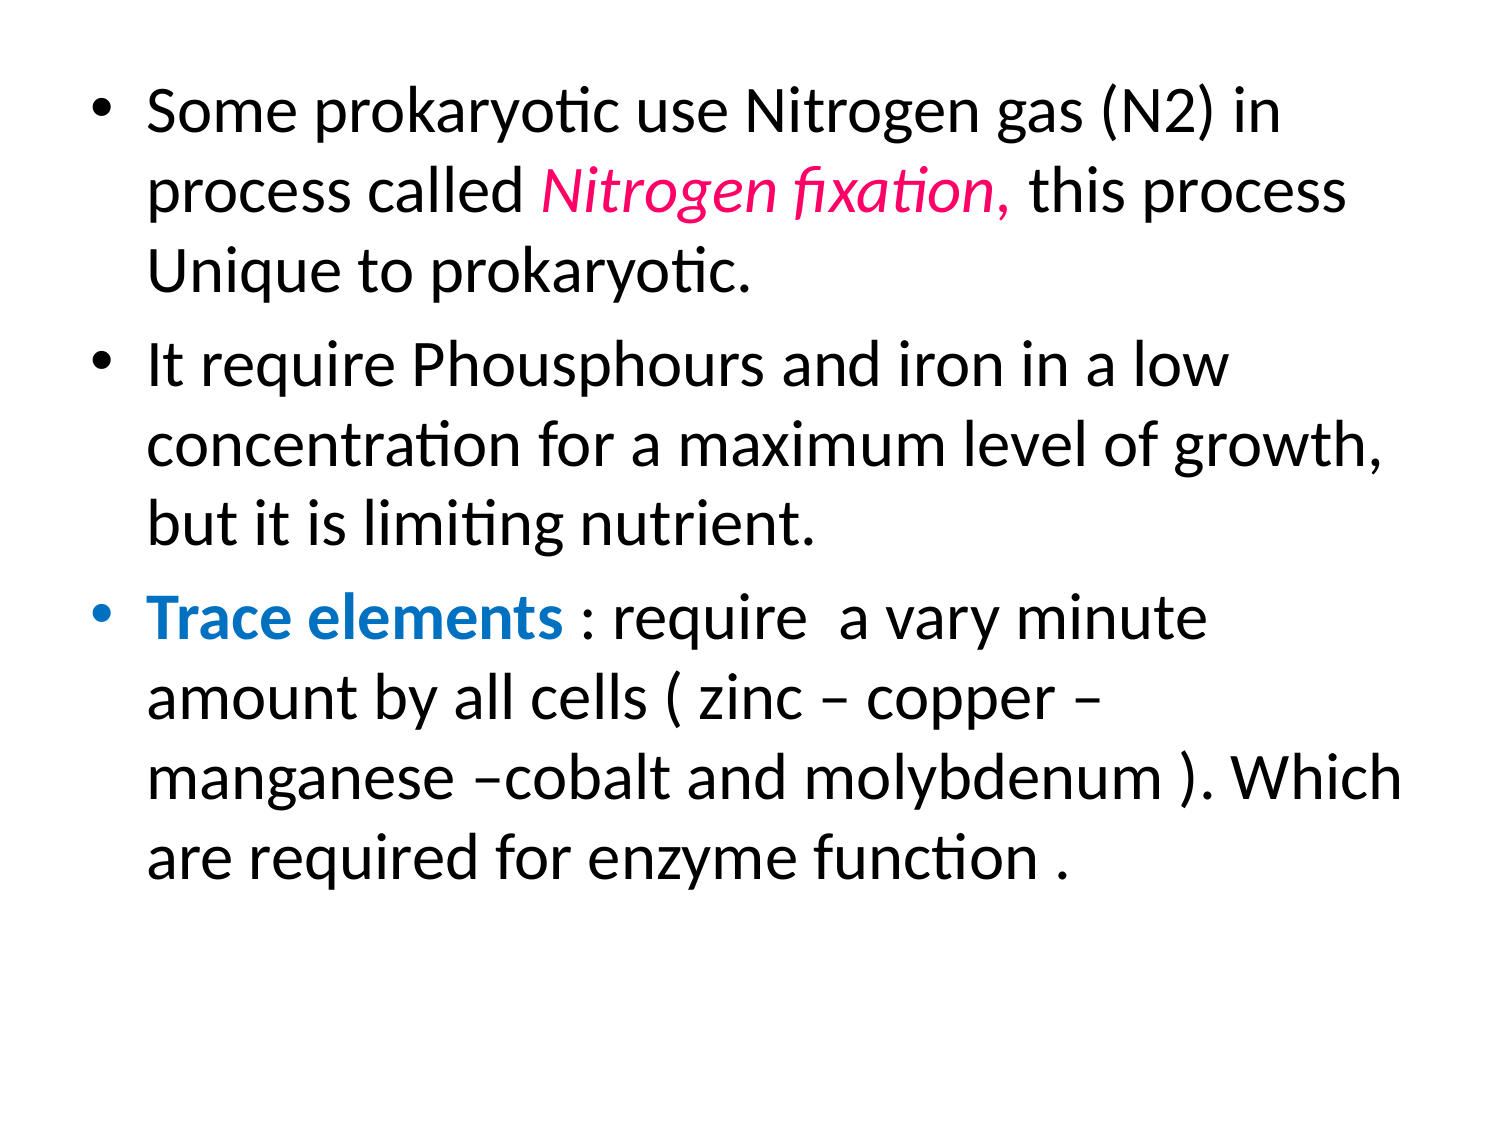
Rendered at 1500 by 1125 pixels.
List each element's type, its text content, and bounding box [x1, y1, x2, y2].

list Some prokaryotic use Nitrogen gas (N2) in process called Nitrogen fixation, this process Unique to prokaryotic. It require Phousphours and iron in a low concentration for a maximum level of growth, but it is limiting nutrient. Trace elements : require a vary minute amount by all cells ( zinc – copper – manganese –cobalt and molybdenum ). Which are required for enzyme function . [75, 58, 1425, 1005]
